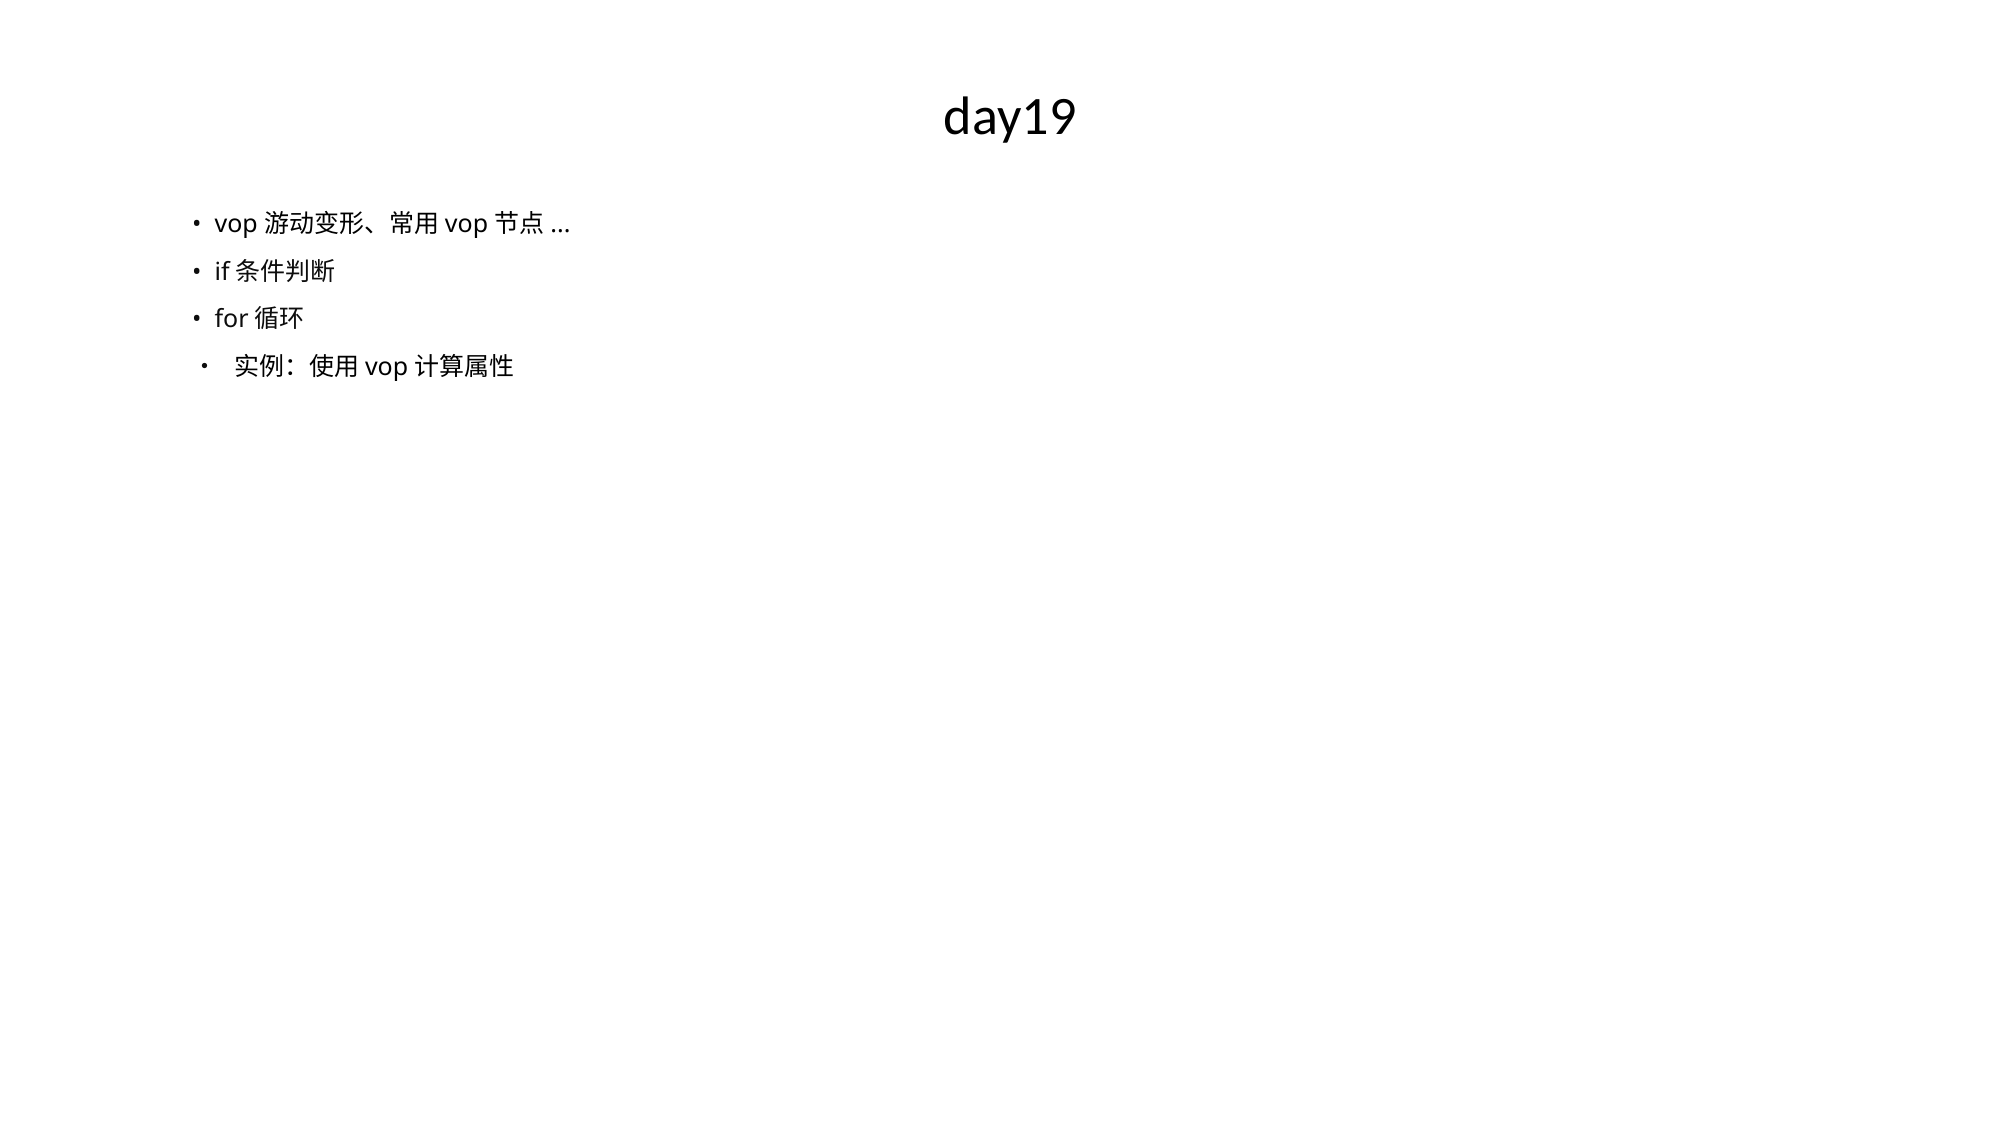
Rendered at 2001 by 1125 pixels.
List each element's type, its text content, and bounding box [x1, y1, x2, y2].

title day19 [711, 41, 1309, 154]
subtitle • vop游动变形、常用vop节点... • if条件判断 • for循环 • 实例：使用vop计算属性 [176, 203, 1815, 903]
